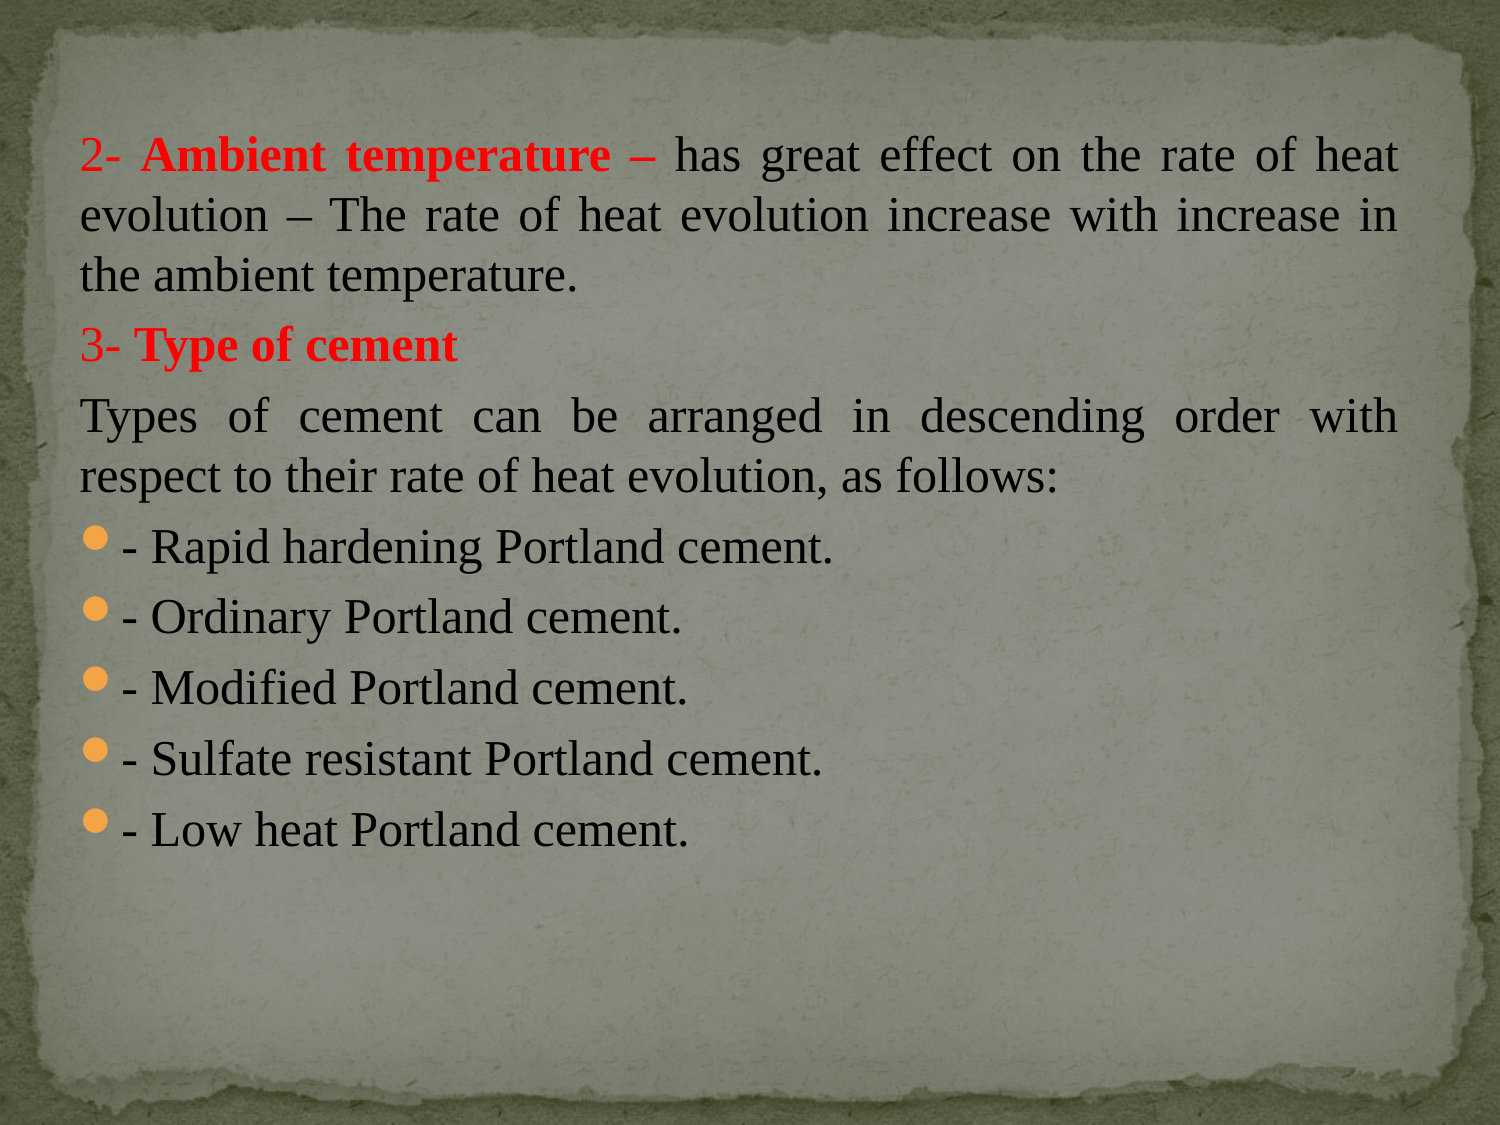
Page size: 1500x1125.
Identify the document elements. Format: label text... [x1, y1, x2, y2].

list 2- Ambient temperature – has great effect on the rate of heat evolution – The rate of heat evolution increase with increase in the ambient temperature. 3- Type of cement Types of cement can be arranged in descending order with respect to their rate of heat evolution, as follows: - Rapid hardening Portland cement. - Ordinary Portland cement. - Modified Portland cement. - Sulfate resistant Portland cement. - Low heat Portland cement. [64, 113, 1415, 864]
